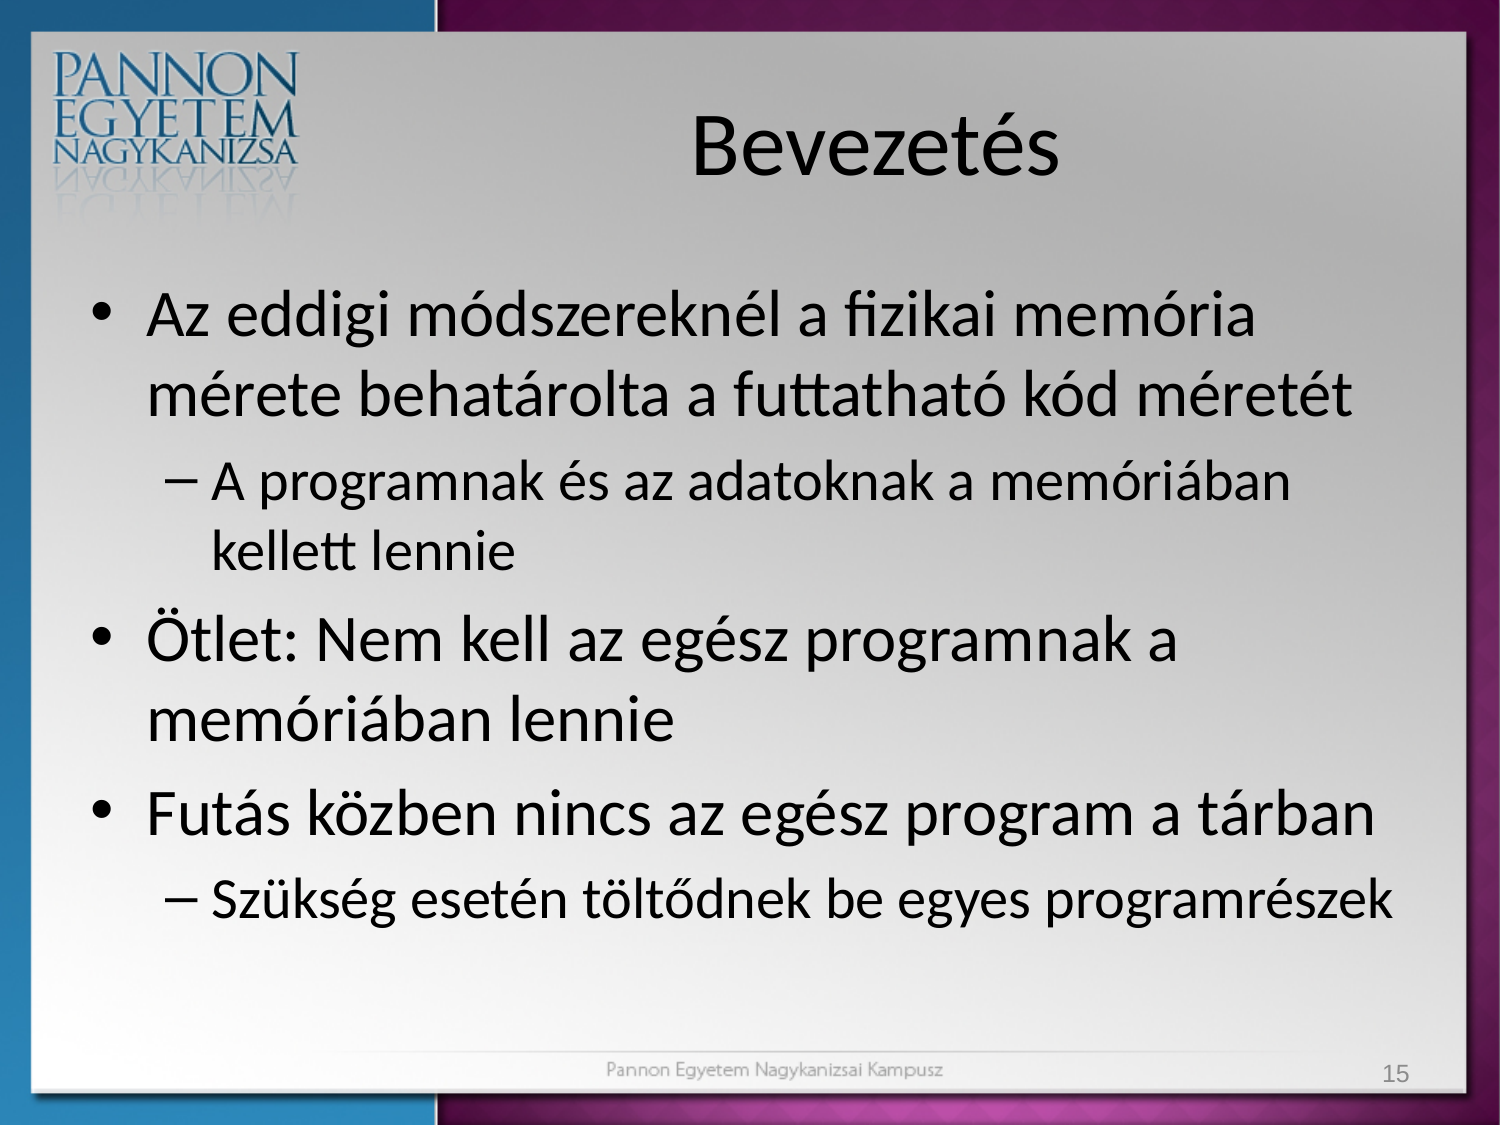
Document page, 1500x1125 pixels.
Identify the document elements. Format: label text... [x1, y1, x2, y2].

picture [0, 0, 1500, 1125]
title Bevezetés [328, 45, 1425, 233]
slide_number 15 [1074, 1042, 1425, 1103]
list Az eddigi módszereknél a fizikai memória mérete behatárolta a futtatható kód méretét A programnak és az adatoknak a memóriában kellett lennie Ötlet: Nem kell az egész programnak a memóriában lennie Futás közben nincs az egész program a tárban Szükség esetén töltődnek be egyes programrészek [75, 262, 1425, 1038]
